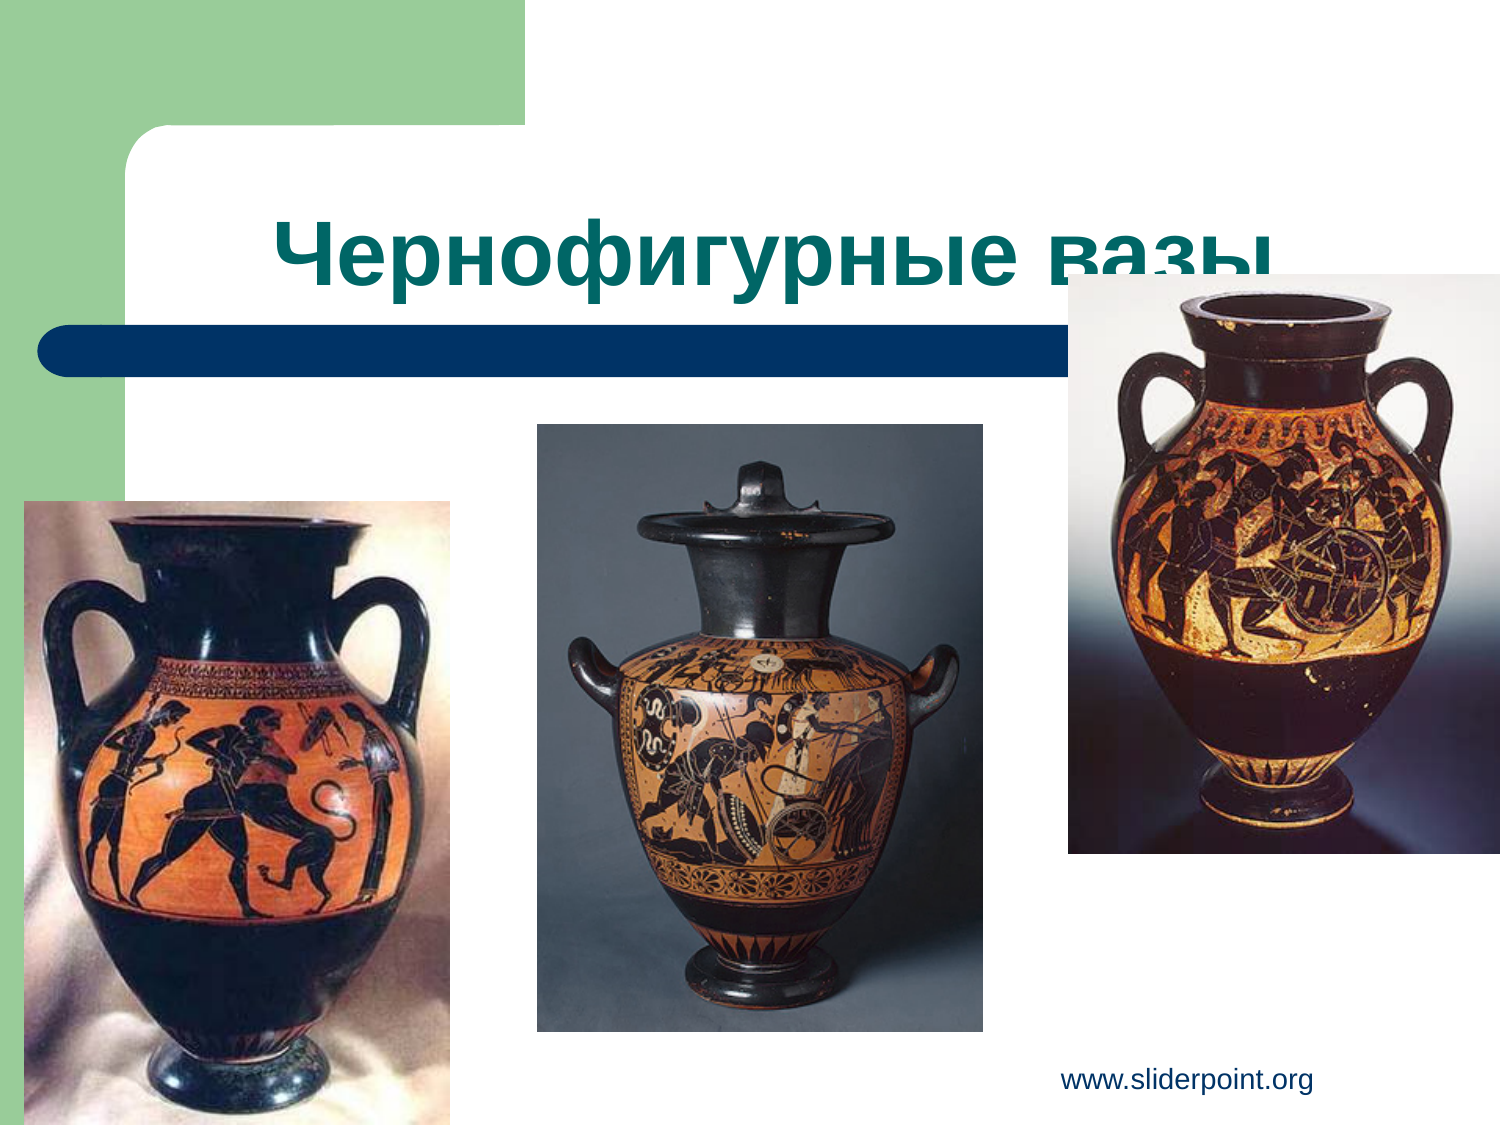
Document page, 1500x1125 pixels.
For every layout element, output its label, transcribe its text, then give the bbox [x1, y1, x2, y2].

footer www.sliderpoint.org [949, 1024, 1426, 1104]
picture [537, 424, 984, 1032]
picture [24, 501, 451, 1125]
title Чернофигурные вазы [124, 124, 1426, 313]
picture [1068, 274, 1500, 854]
